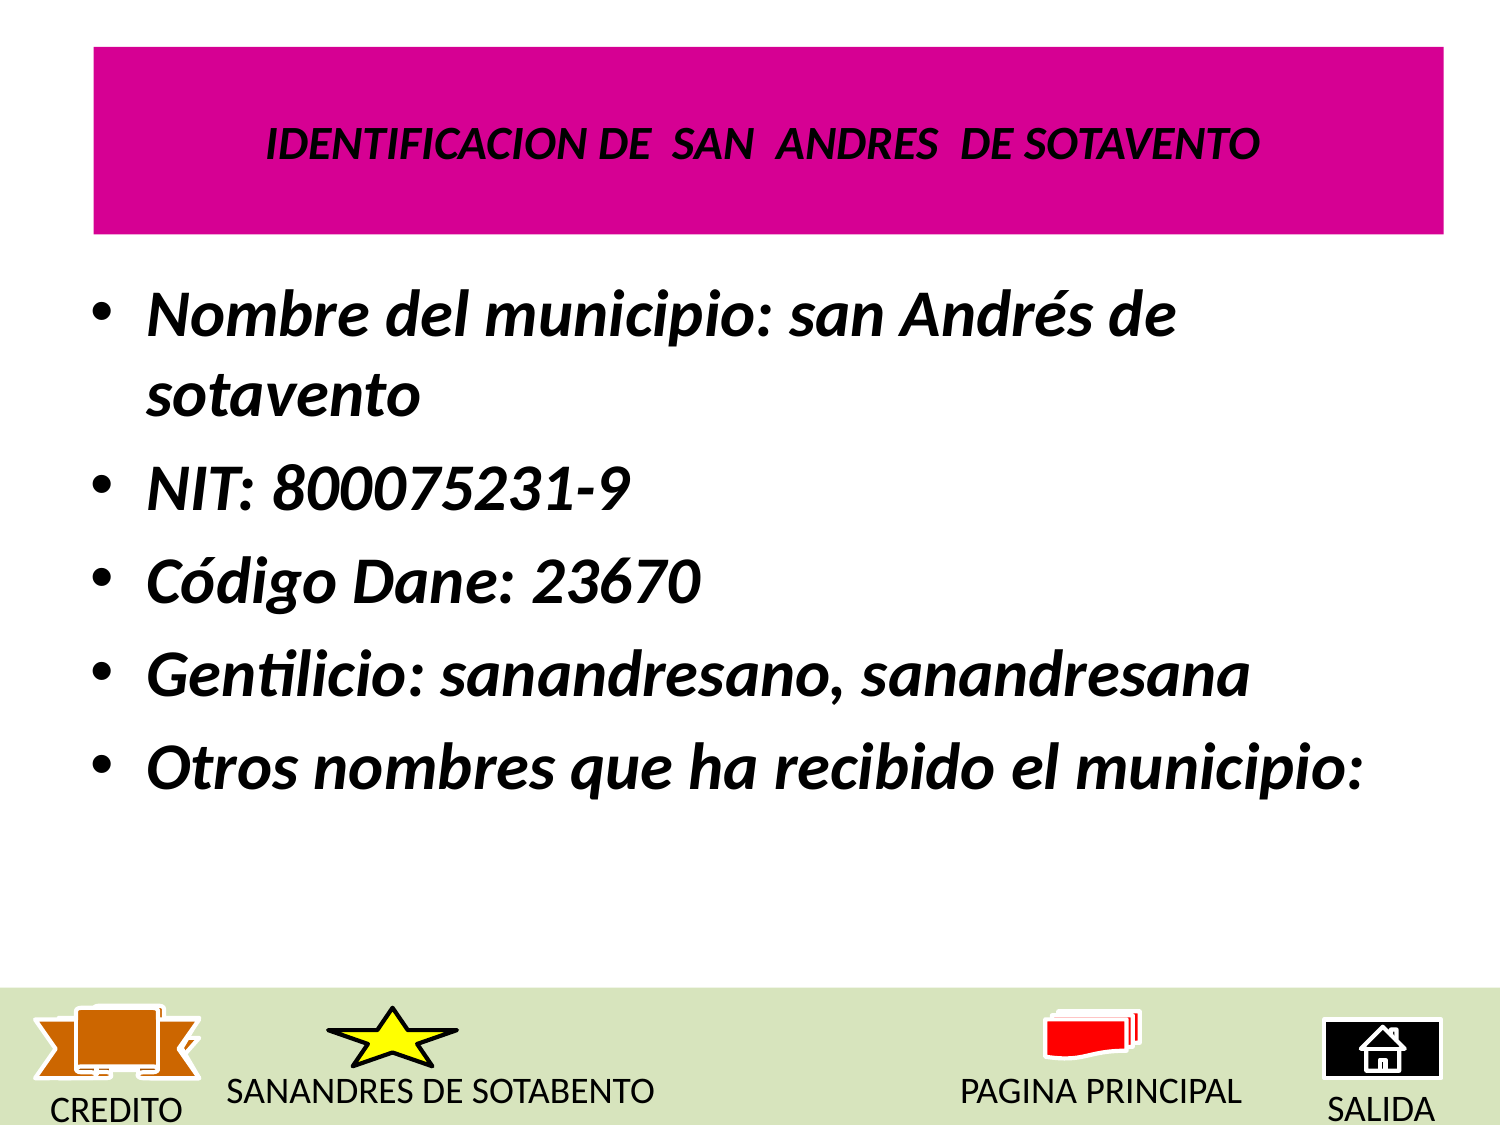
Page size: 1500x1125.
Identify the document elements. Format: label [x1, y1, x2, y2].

text_box [0, 986, 1500, 1125]
title [93, 46, 1444, 235]
list [75, 262, 1425, 986]
